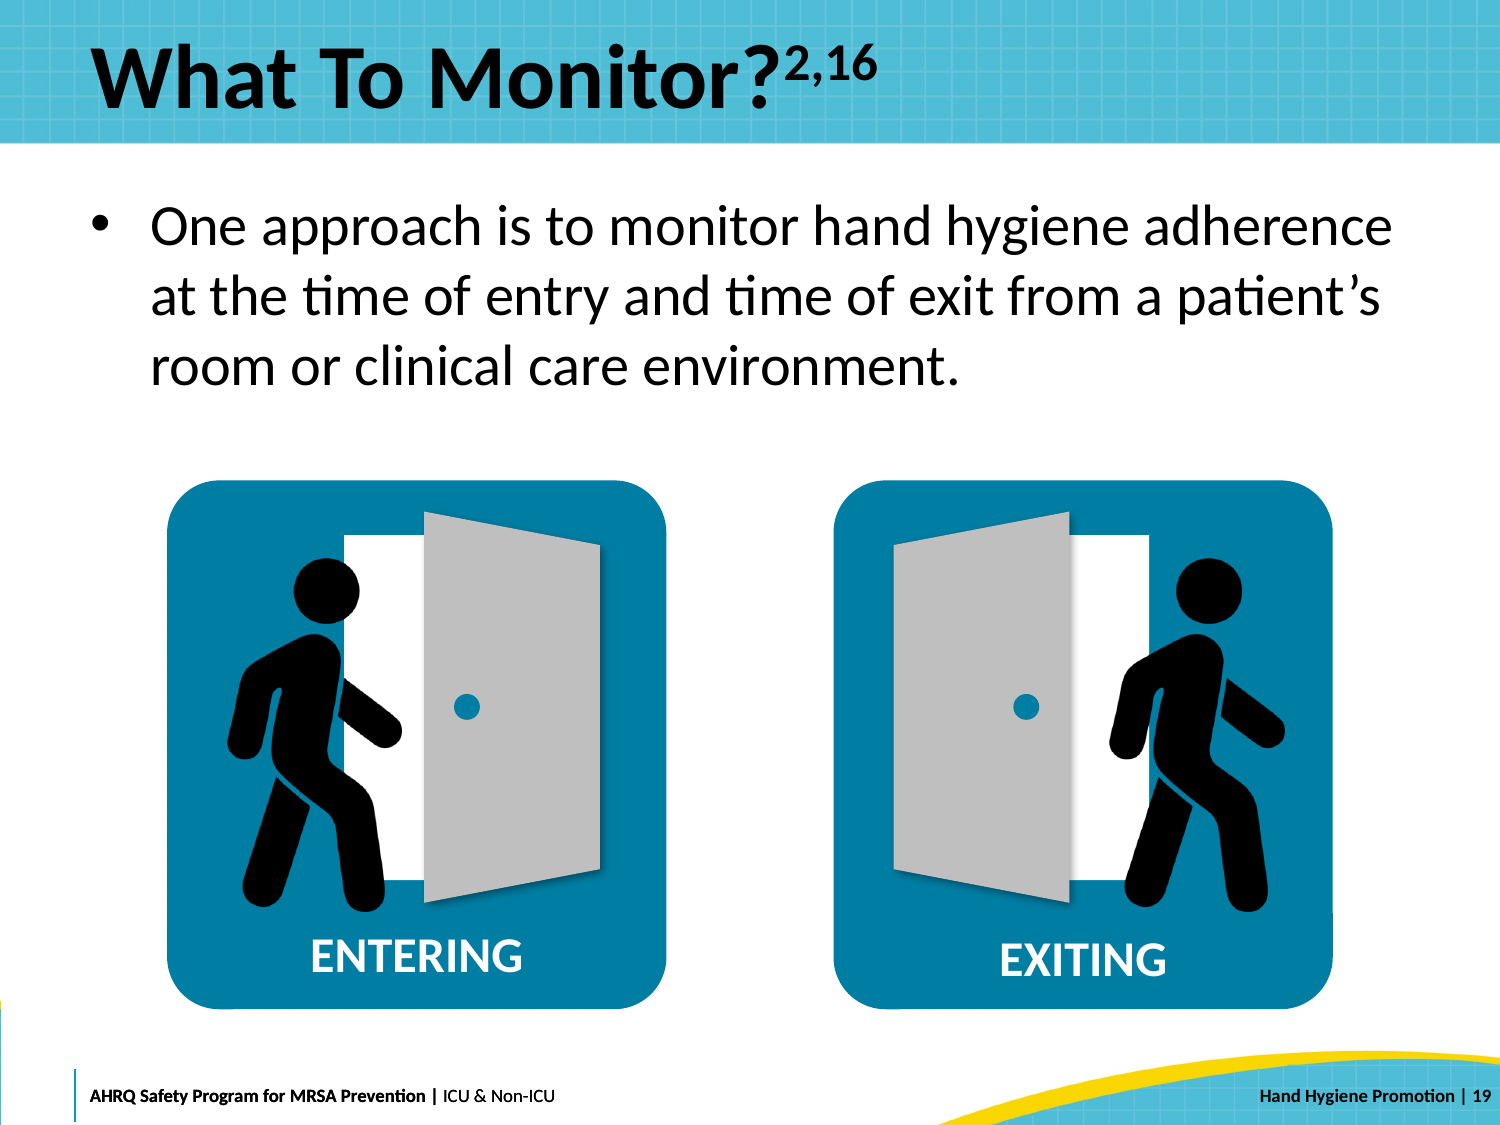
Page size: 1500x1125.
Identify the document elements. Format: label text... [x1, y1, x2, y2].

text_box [167, 480, 667, 1010]
list One approach is to monitor hand hygiene adherence at the time of entry and time of exit from a patient’s room or clinical care environment. [75, 179, 1425, 449]
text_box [833, 480, 1333, 1010]
picture [0, 0, 1500, 1125]
slide_number | 19 [1455, 1065, 1500, 1125]
title What To Monitor?2,16 [75, 0, 1425, 150]
